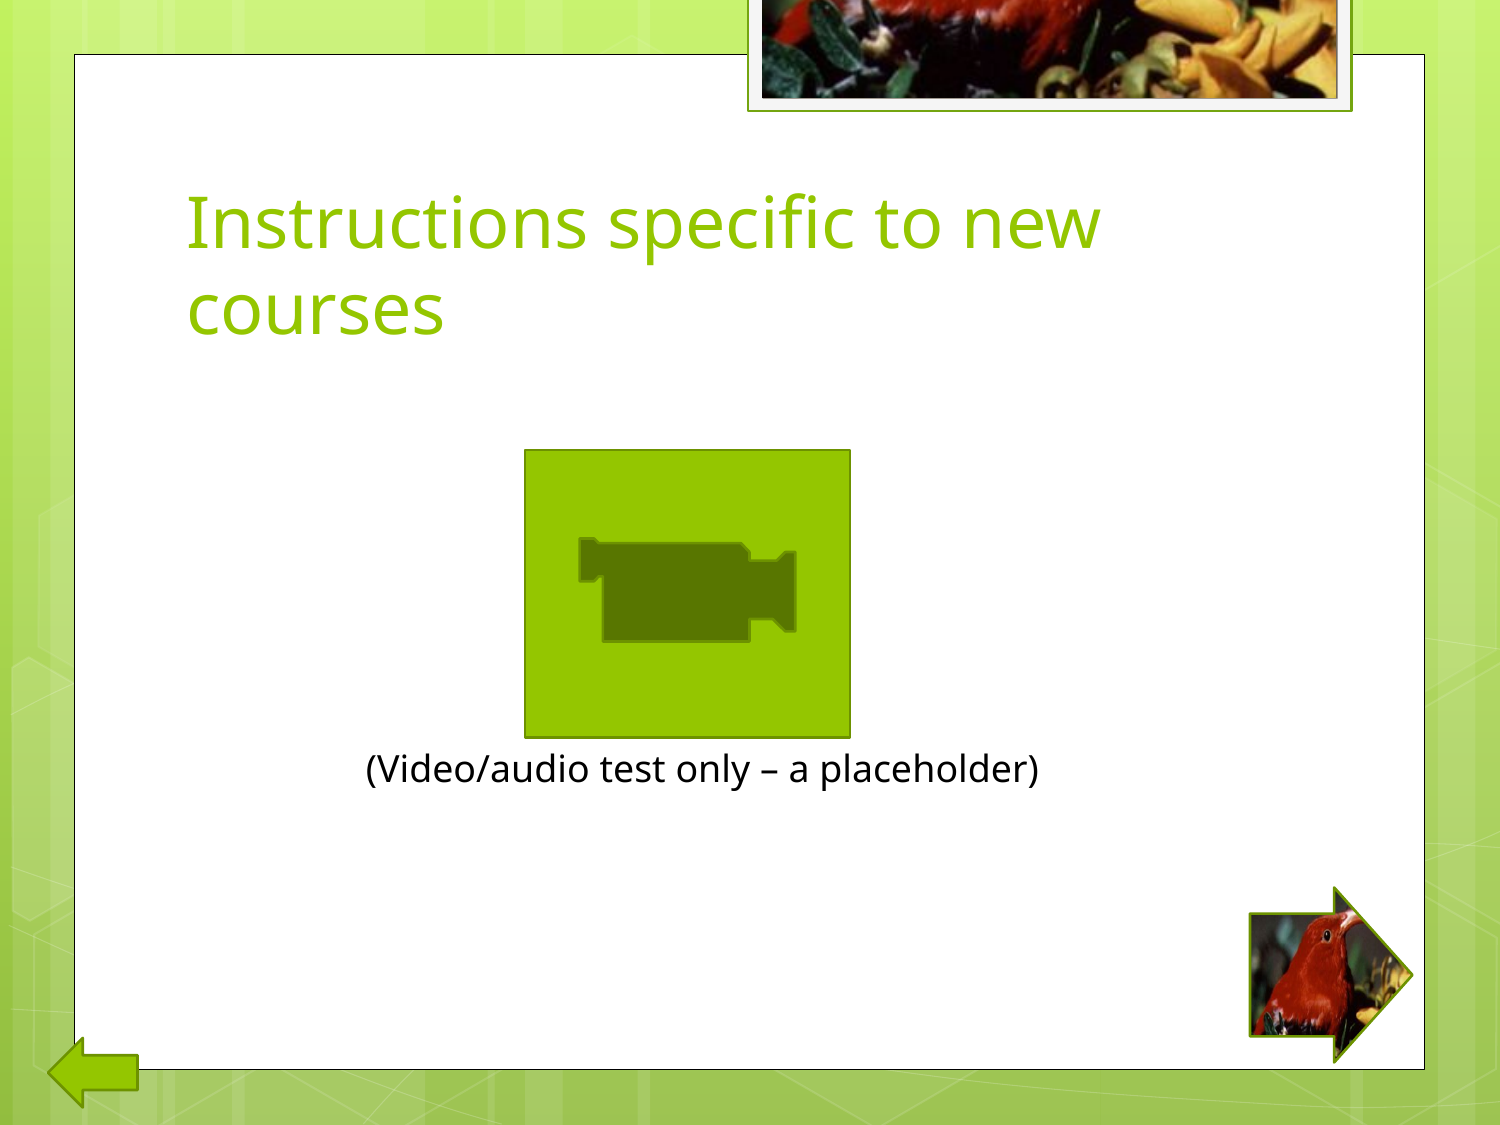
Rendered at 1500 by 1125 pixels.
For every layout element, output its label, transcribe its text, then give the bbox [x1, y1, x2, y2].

text_box [47, 1036, 139, 1109]
text_box [1248, 886, 1414, 1064]
picture [762, 0, 1336, 99]
text_box [524, 449, 851, 739]
title Instructions specific to new courses [171, 168, 1324, 357]
text_box (Video/audio test only – a placeholder) [351, 737, 1055, 798]
